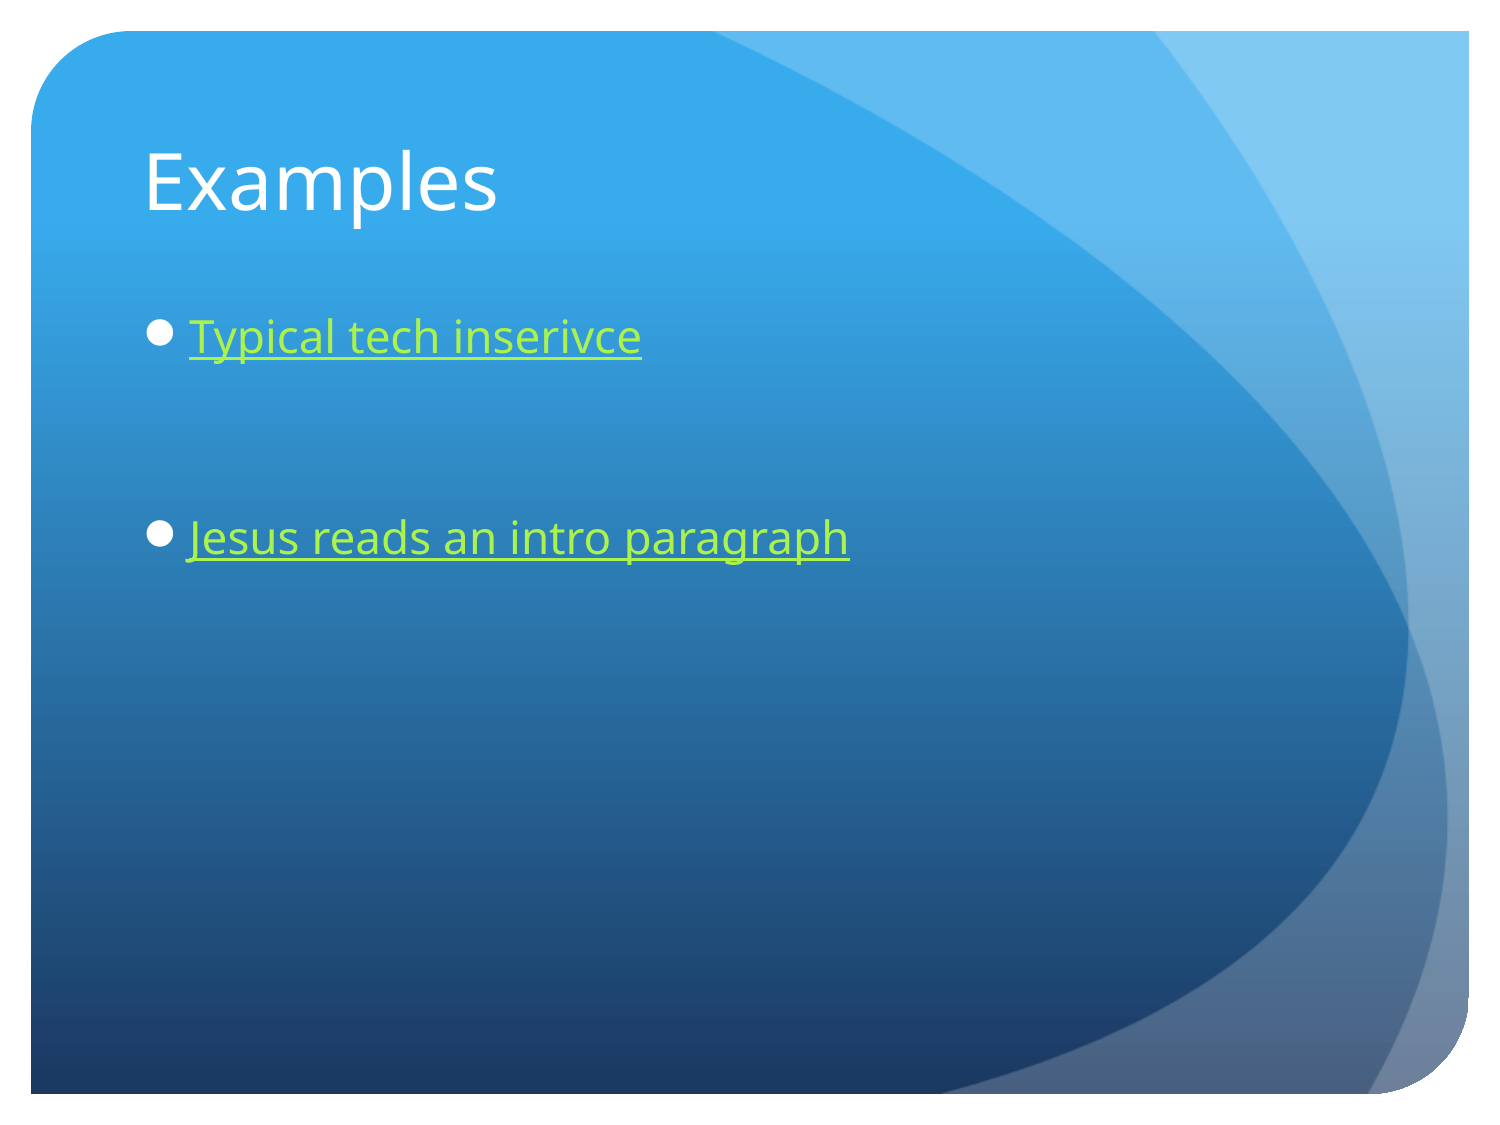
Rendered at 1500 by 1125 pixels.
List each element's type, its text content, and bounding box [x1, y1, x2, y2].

list Typical tech inserivce Jesus reads an intro paragraph [127, 299, 1372, 991]
title Examples [127, 62, 1372, 234]
picture [24, 30, 1473, 1094]
